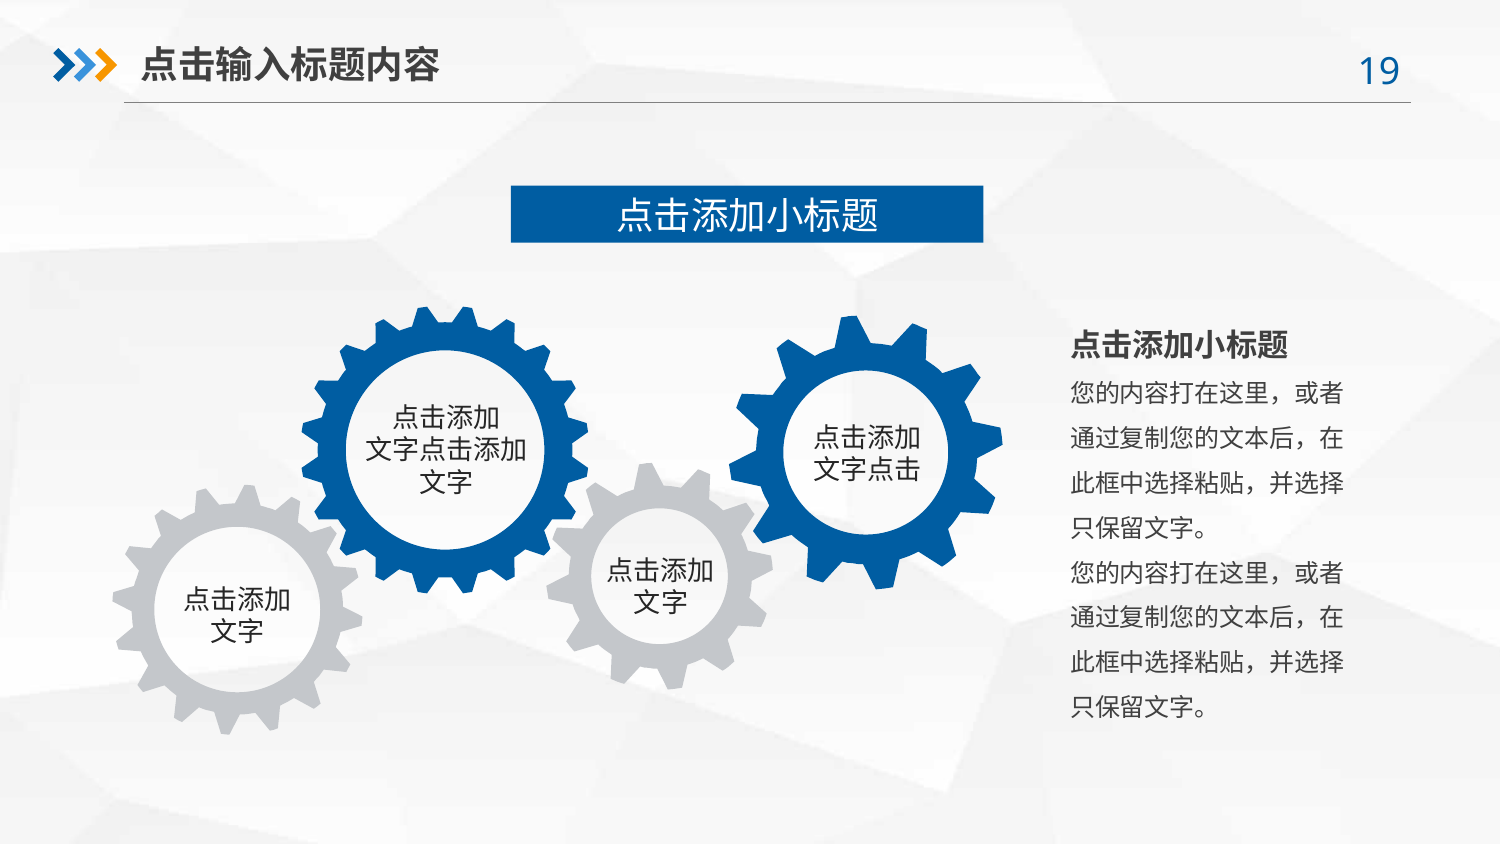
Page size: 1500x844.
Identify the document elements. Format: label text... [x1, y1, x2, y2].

text_box [301, 306, 589, 594]
text_box [112, 484, 363, 735]
picture [0, 0, 1500, 844]
text_box [728, 315, 1003, 590]
text_box 点击添加小标题 [509, 183, 985, 245]
text_box 点击添加 文字 [592, 547, 727, 624]
text_box 点击添加小标题 您的内容打在这里，或者通过复制您的文本后，在此框中选择粘贴，并选择只保留文字。 您的内容打在这里，或者通过复制您的文本后，在此框中选择粘贴，并选择只保留文字。 [1058, 300, 1378, 728]
text_box 点击添加 文字 [168, 576, 307, 653]
text_box 点击添加 文字点击 [784, 414, 948, 491]
text_box 点击添加 文字点击添加 文字 [348, 394, 544, 503]
text_box 点击输入标题内容 [140, 32, 491, 95]
text_box [546, 462, 773, 690]
